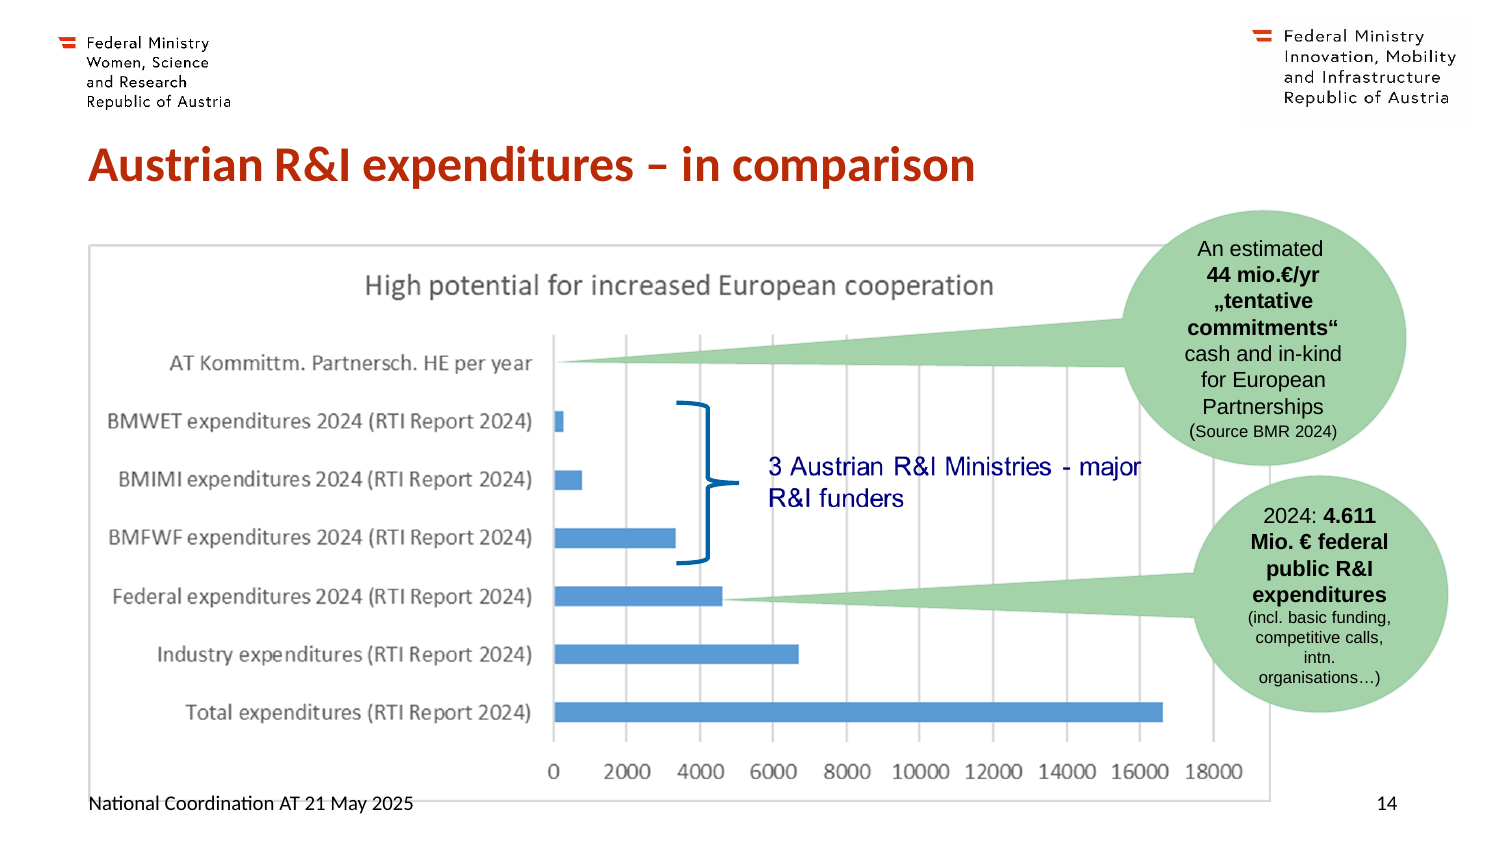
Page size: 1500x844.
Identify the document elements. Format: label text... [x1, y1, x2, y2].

picture [88, 244, 1271, 802]
footer National Coordination AT 21 May 2025 [88, 802, 1217, 819]
slide_number 14 [1239, 785, 1398, 819]
picture [1239, 14, 1469, 130]
title Austrian R&I expenditures – in comparison [88, 129, 1398, 201]
picture [58, 33, 325, 116]
text_box An estimated 44 mio.€/yr „tentative commitments“ cash and in-kind for European Partnerships (Source BMR 2024) [1166, 210, 1407, 466]
text_box 2024: 4.611 Mio. € federal public R&I expenditures (incl. basic funding, competitive calls, intn. organisations…) [1271, 475, 1449, 713]
